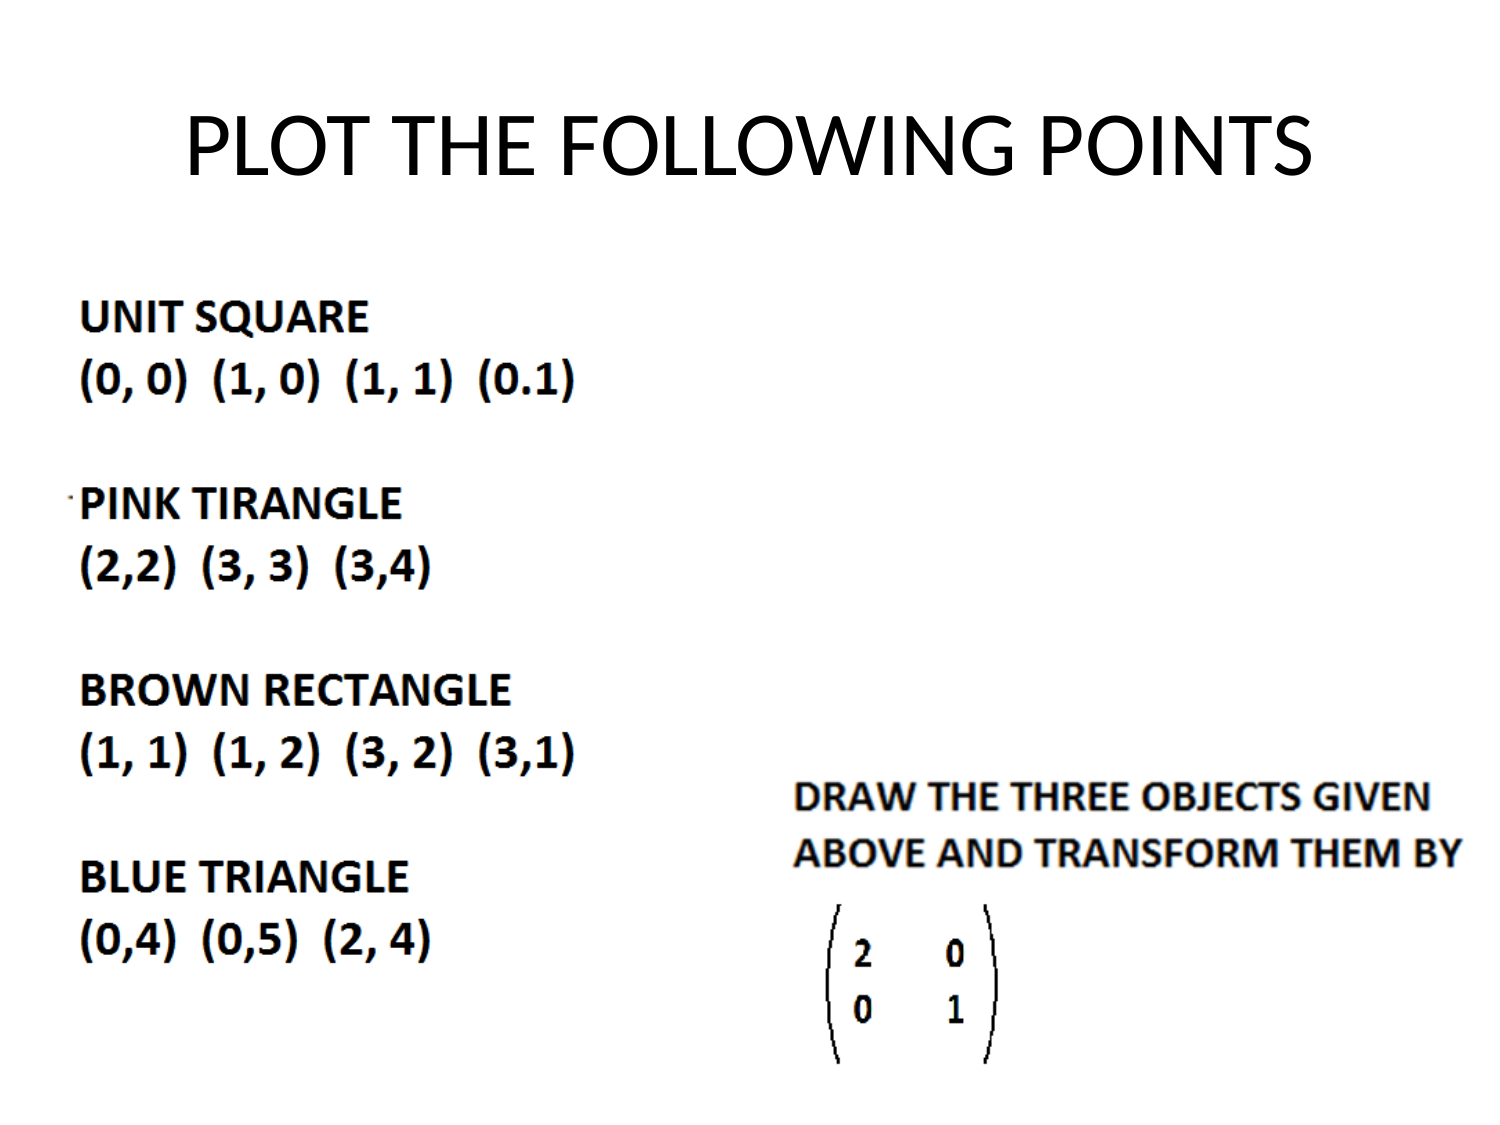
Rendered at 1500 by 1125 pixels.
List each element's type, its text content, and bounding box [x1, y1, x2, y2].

picture [62, 262, 750, 1013]
title PLOT THE FOLLOWING POINTS [75, 45, 1425, 233]
picture [776, 737, 1500, 1109]
